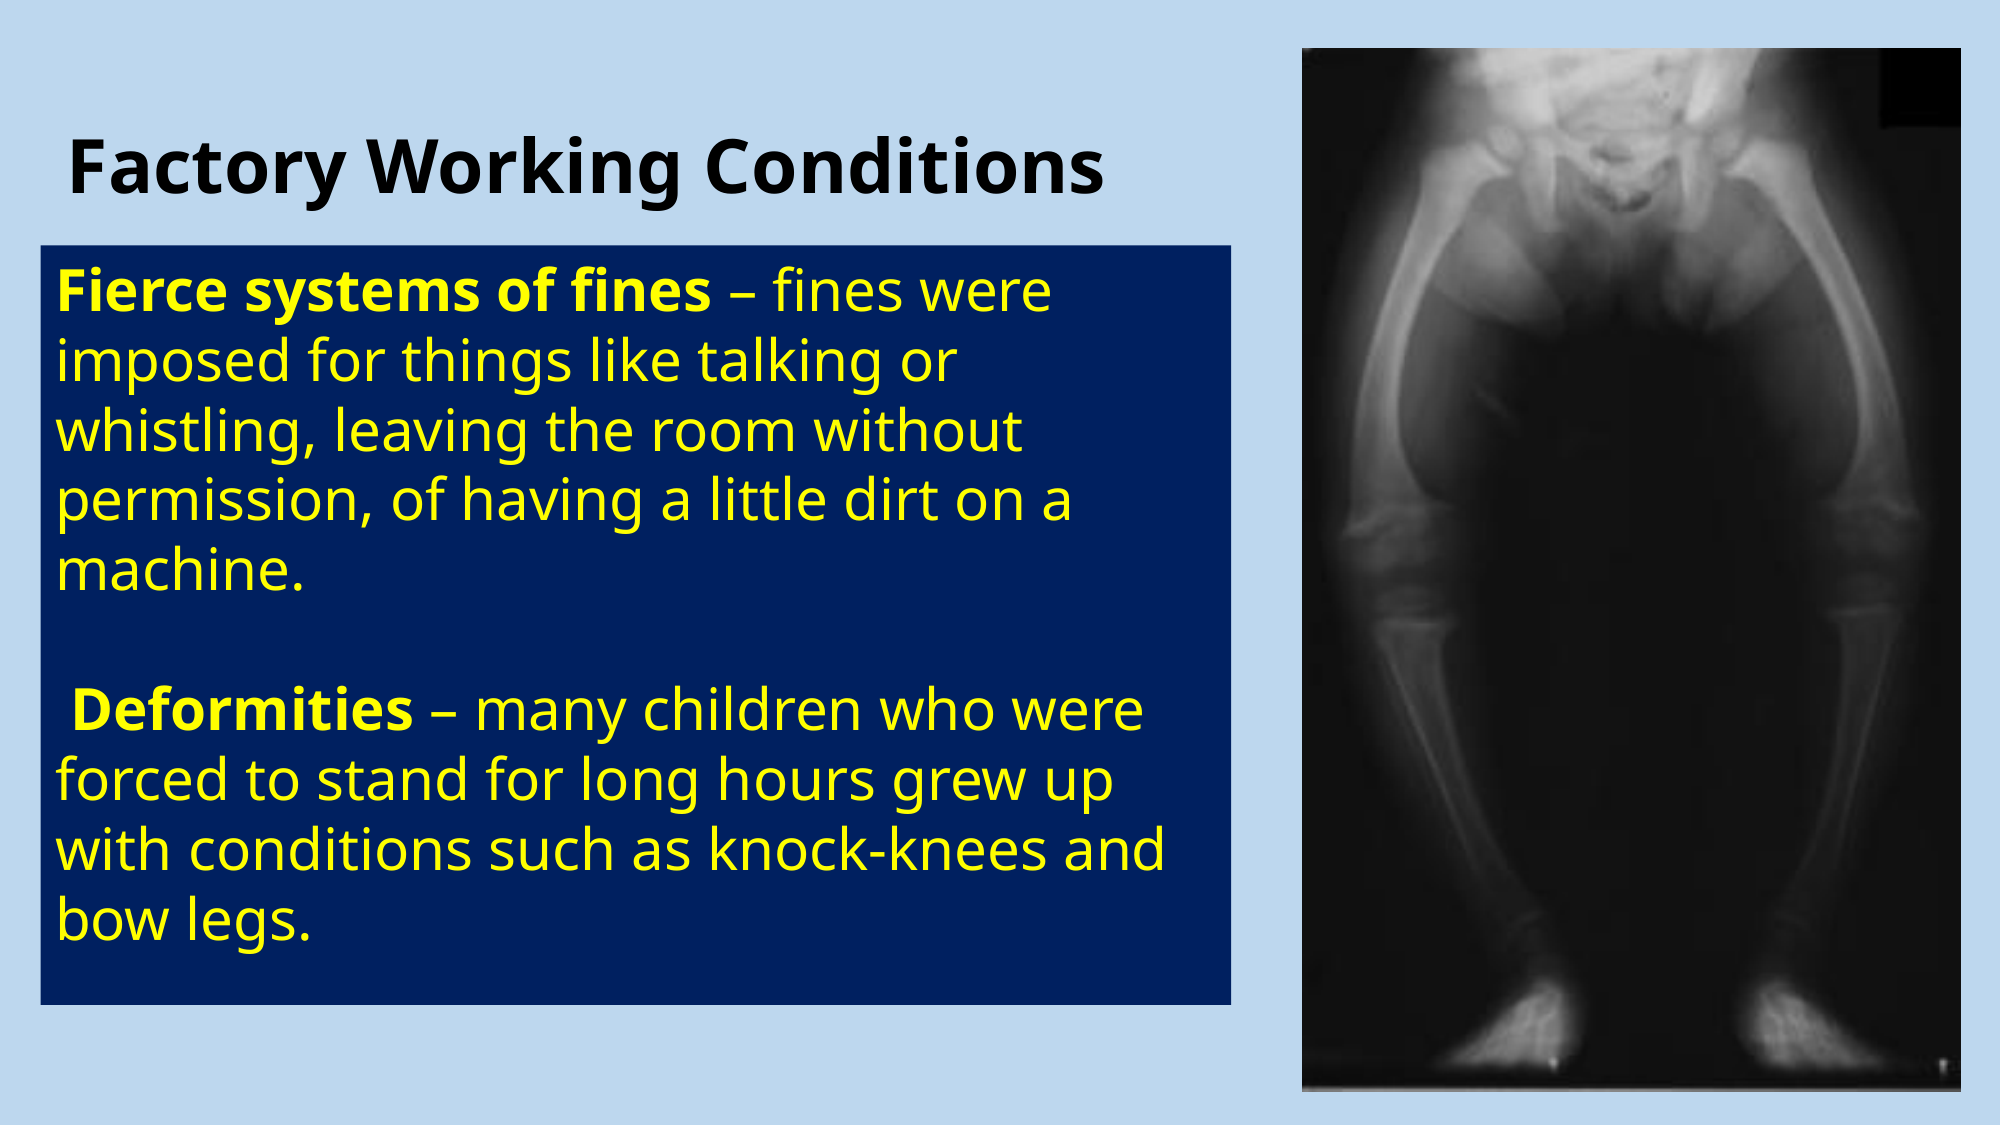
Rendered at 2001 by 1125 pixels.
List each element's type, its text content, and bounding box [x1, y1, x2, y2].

text_box Factory Working Conditions [52, 111, 1302, 216]
picture [1302, 48, 1961, 1092]
text_box Fierce systems of fines – fines were imposed for things like talking or whistling, leaving the room without permission, of having a little dirt on a machine. Deformities – many children who were forced to stand for long hours grew up with conditions such as knock-knees and bow legs. [40, 245, 1232, 1005]
